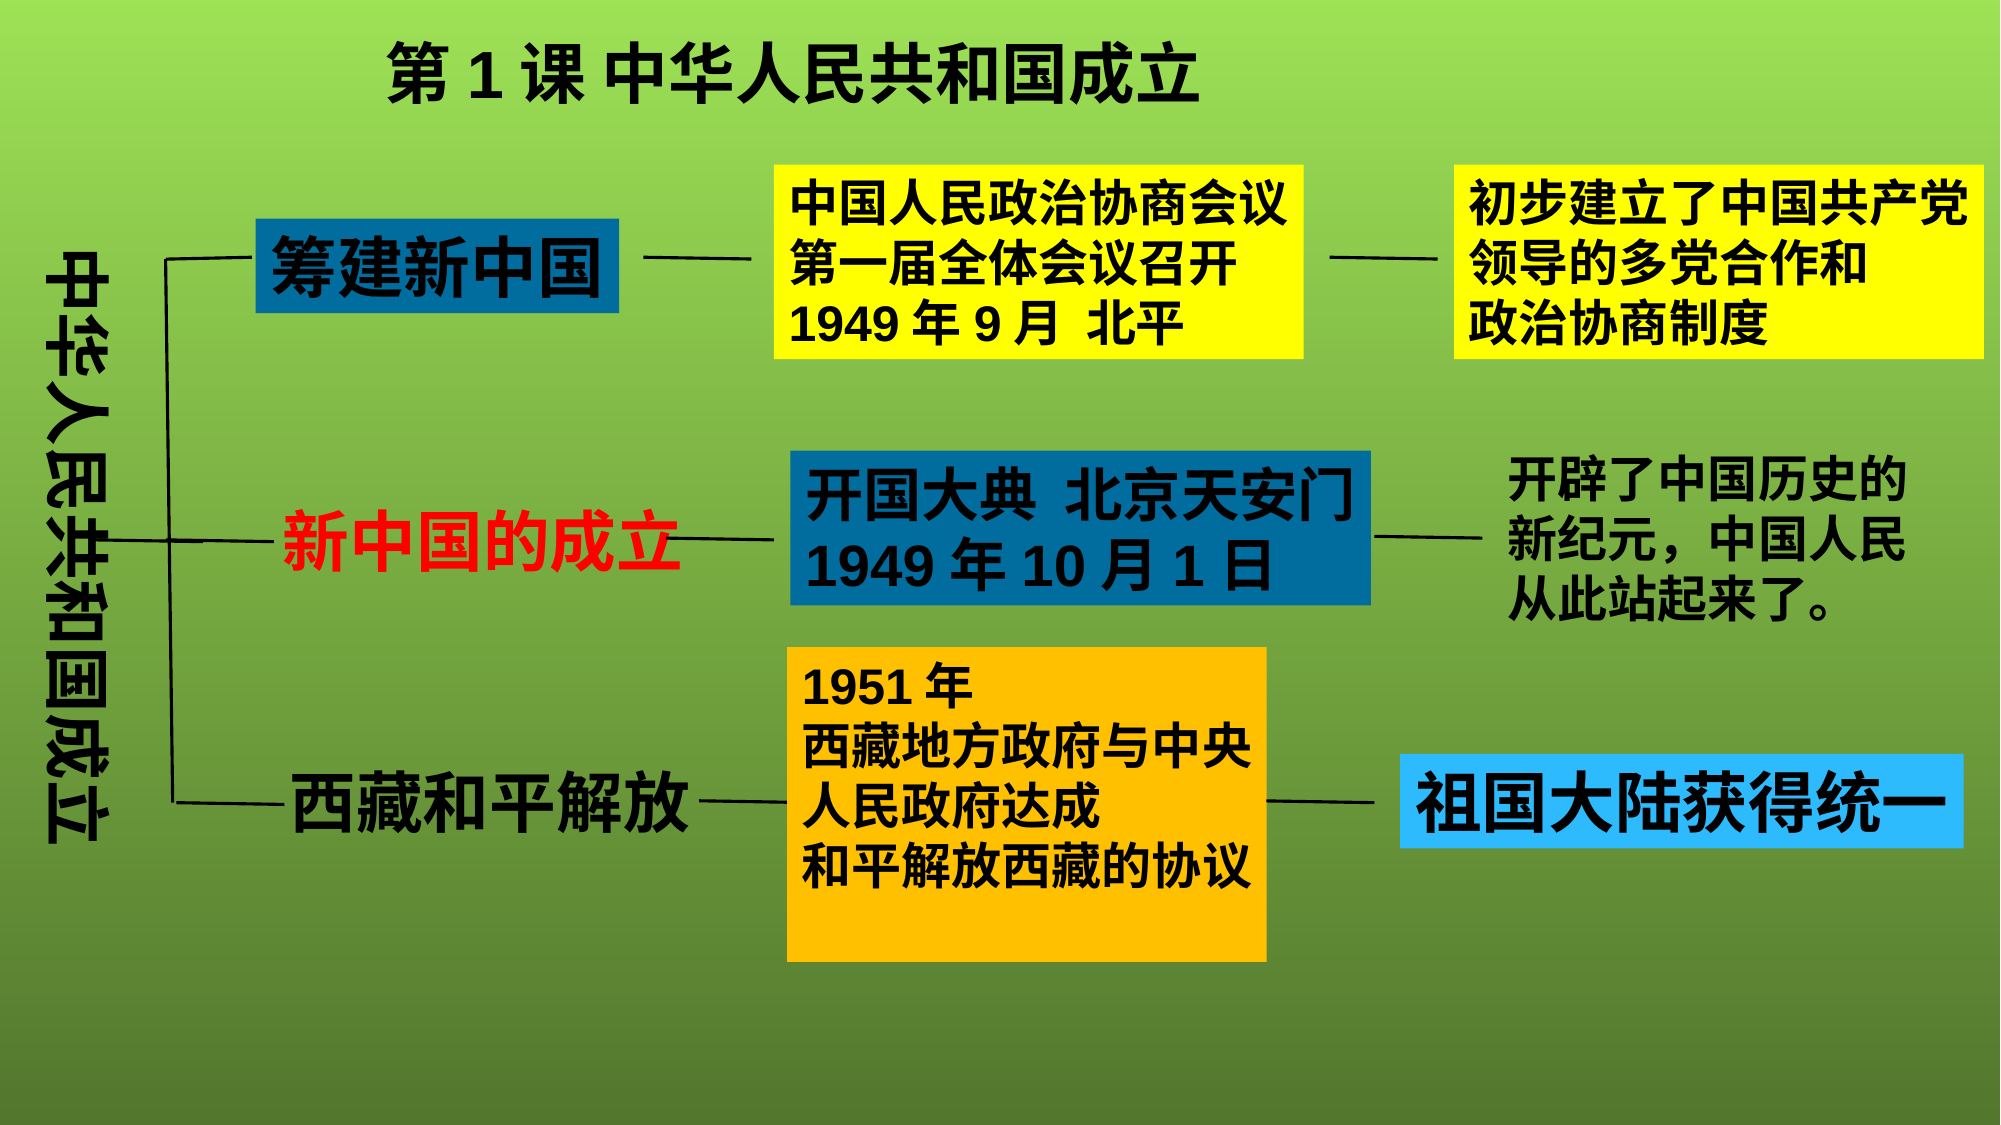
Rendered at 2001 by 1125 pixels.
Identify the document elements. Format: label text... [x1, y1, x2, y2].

text_box 开国大典 北京天安门 1949年10月1日 [790, 450, 1371, 606]
text_box 祖国大陆获得统一 [1400, 753, 1964, 849]
text_box 开辟了中国历史的新纪元，中国人民从此站起来了。 [1493, 440, 1945, 636]
text_box 筹建新中国 [255, 218, 620, 314]
text_box 1951年 西藏地方政府与中央 人民政府达成 和平解放西藏的协议 [787, 647, 1267, 962]
text_box 中国人民政治协商会议 第一届全体会议召开 1949年9月 北平 [773, 164, 1304, 360]
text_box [165, 542, 173, 803]
text_box 初步建立了中国共产党 领导的多党合作和 政治协商制度 [1454, 164, 1984, 360]
text_box 第1课 中华人民共和国成立 [327, 24, 1277, 119]
text_box 西藏和平解放 [274, 753, 705, 849]
text_box 中华人民共和国成立 [15, 231, 127, 919]
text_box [165, 260, 173, 539]
text_box 新中国的成立 [268, 492, 699, 588]
